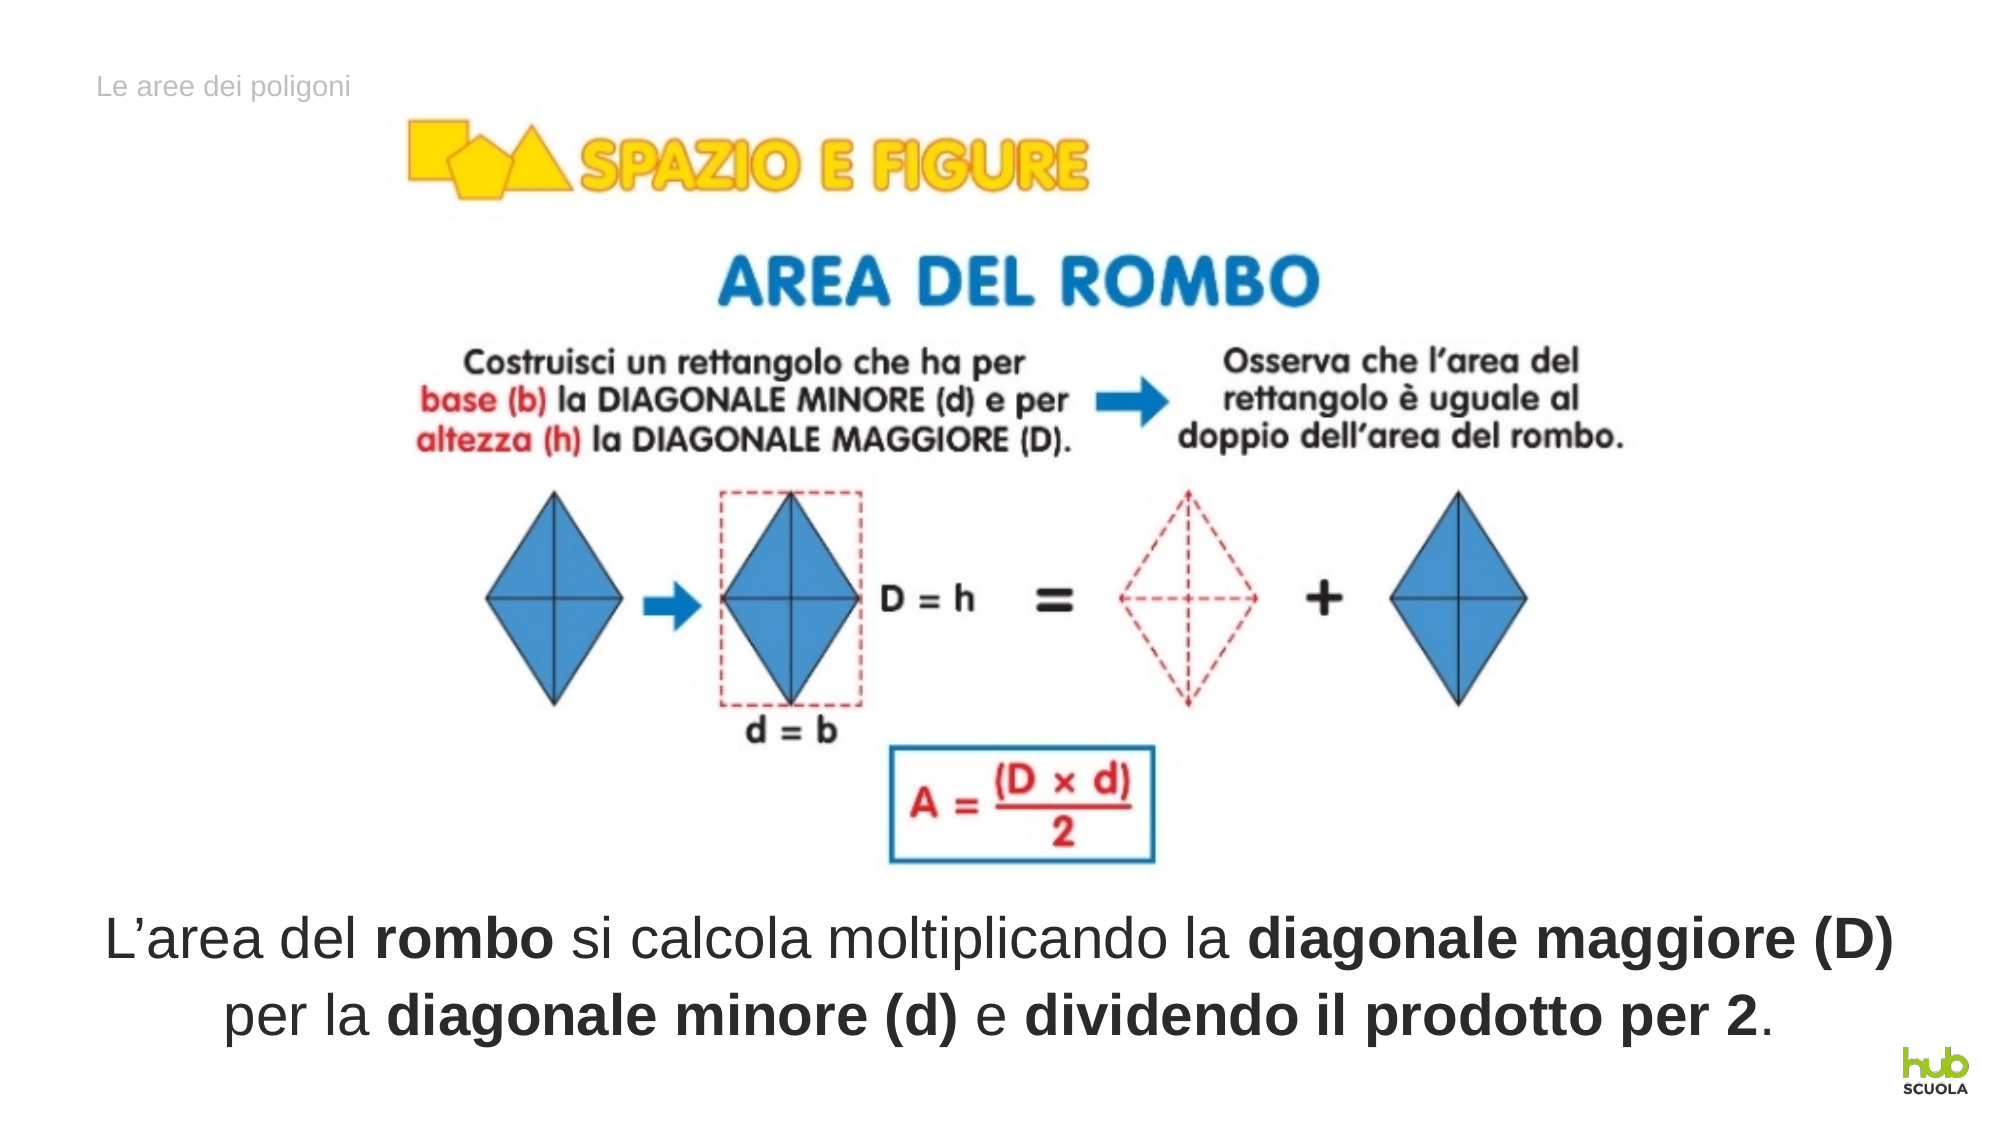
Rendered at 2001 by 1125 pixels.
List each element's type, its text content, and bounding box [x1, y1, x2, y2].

text_box L’area del rombo si calcola moltiplicando la diagonale maggiore (D) per la diagonale minore (d) e dividendo il prodotto per 2. [76, 933, 1924, 1047]
text_box Le aree dei poligoni [88, 66, 764, 102]
picture [328, 68, 1671, 885]
picture [1903, 1046, 1969, 1095]
